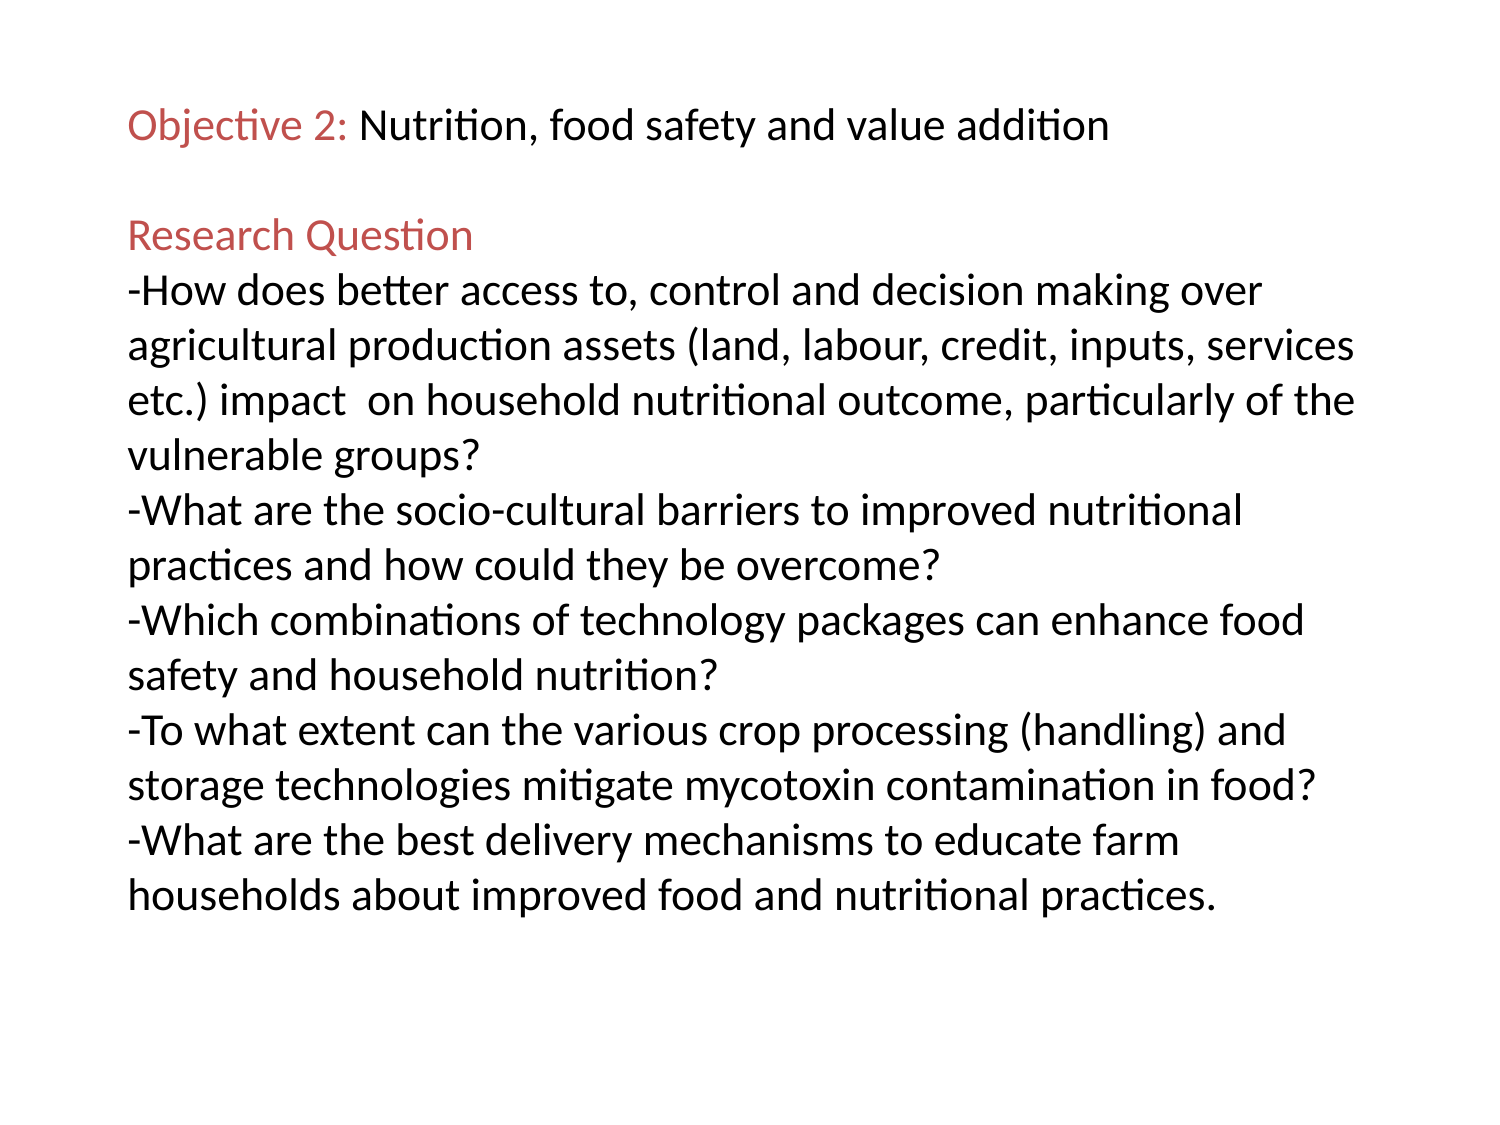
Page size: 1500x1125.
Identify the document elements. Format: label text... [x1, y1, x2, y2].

text_box Objective 2: Nutrition, food safety and value addition Research Question -How does better access to, control and decision making over agricultural production assets (land, labour, credit, inputs, services etc.) impact on household nutritional outcome, particularly of the vulnerable groups? -What are the socio-cultural barriers to improved nutritional practices and how could they be overcome? -Which combinations of technology packages can enhance food safety and household nutrition? -To what extent can the various crop processing (handling) and storage technologies mitigate mycotoxin contamination in food? -What are the best delivery mechanisms to educate farm households about improved food and nutritional practices. [112, 87, 1400, 987]
